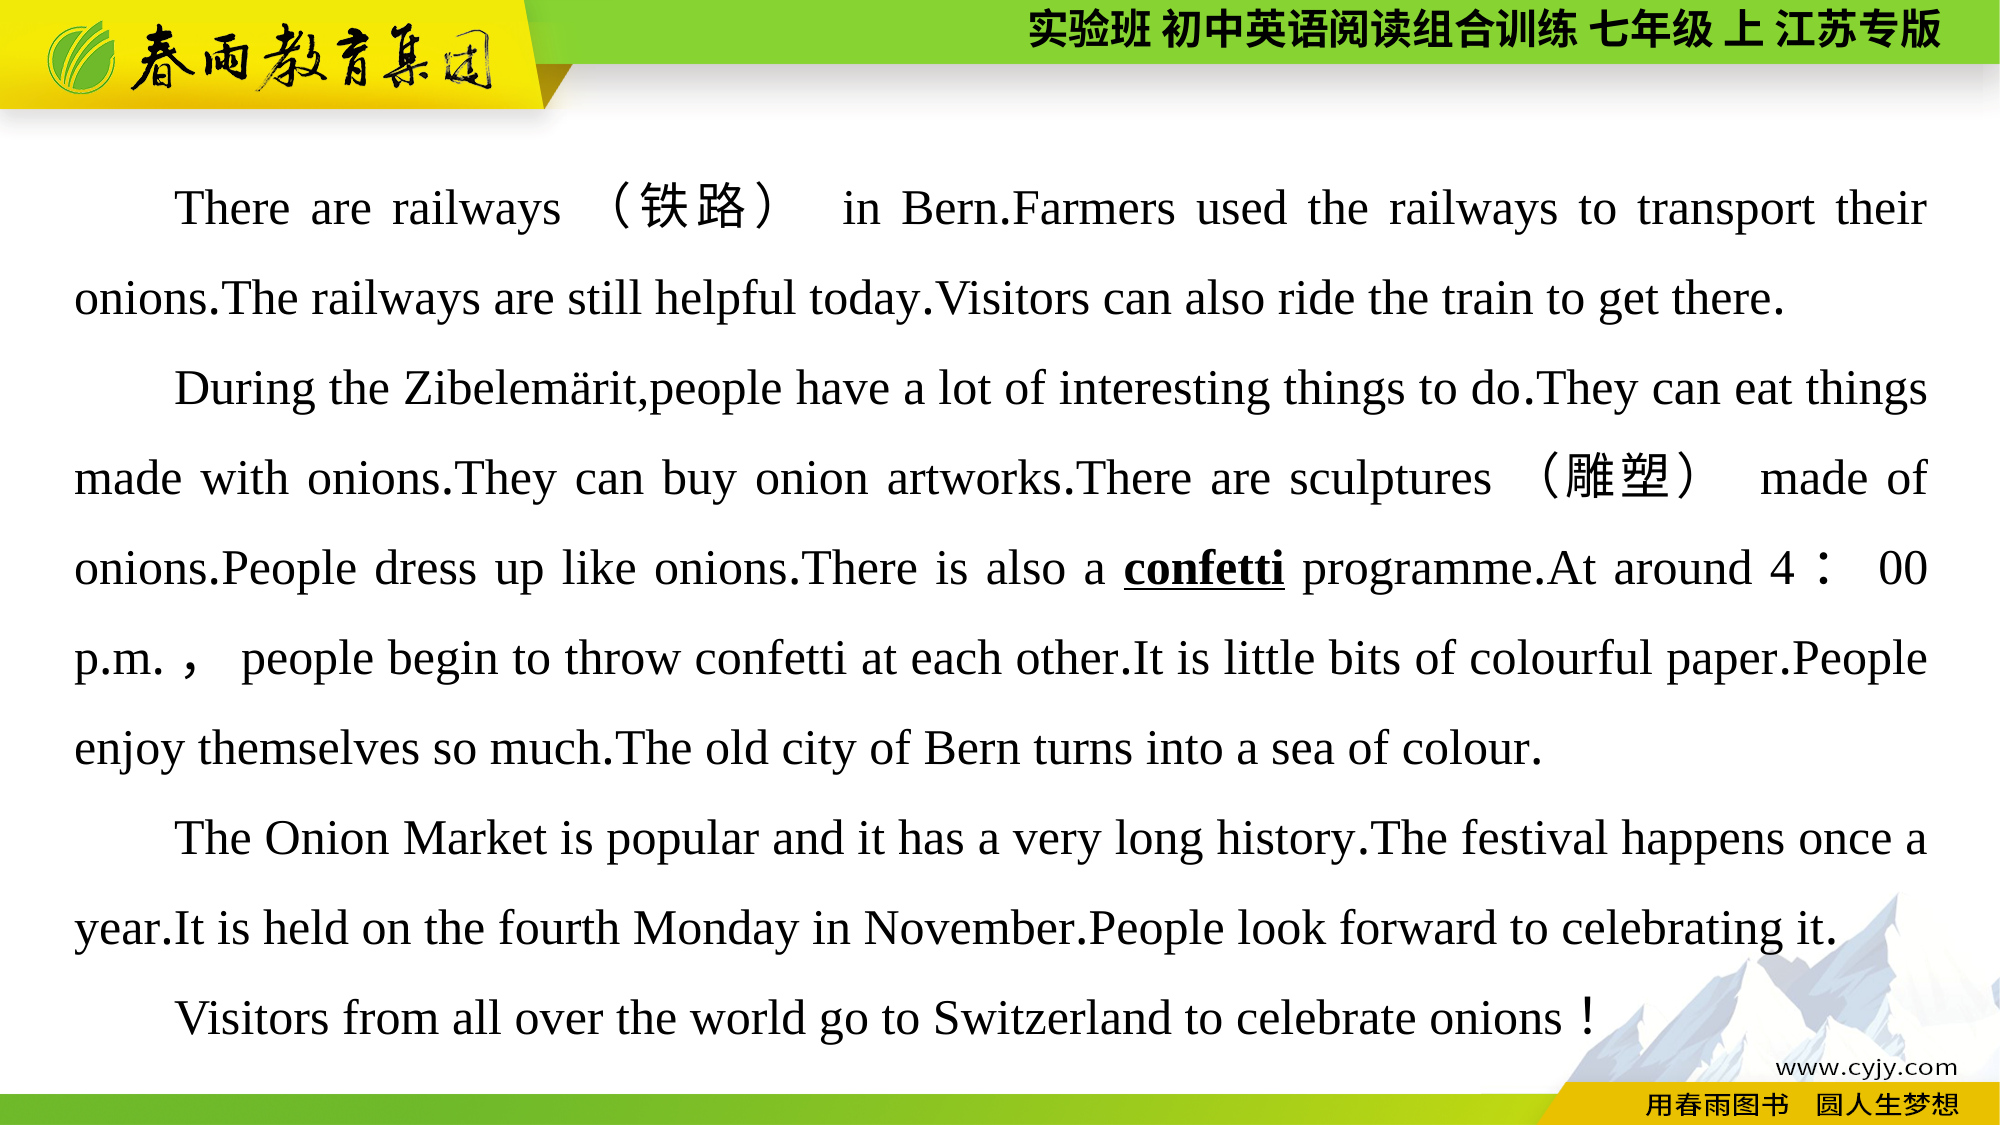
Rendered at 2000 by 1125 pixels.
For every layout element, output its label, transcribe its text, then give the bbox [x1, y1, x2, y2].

picture [0, 0, 2000, 1125]
list There are railways（铁路） in Bern.Farmers used the railways to transport their onions.The railways are still helpful today.Visitors can also ride the train to get there. During the Zibelemärit,people have a lot of interesting things to do.They can eat things made with onions.They can buy onion artworks.There are sculptures（雕塑） made of onions.People dress up like onions.There is also a confetti programme.At around 4：00 p.m.，people begin to throw confetti at each other.It is little bits of colourful paper.People enjoy themselves so much.The old city of Bern turns into a sea of colour. The Onion Market is popular and it has a very long history.The festival happens once a year.It is held on the fourth Monday in November.People look forward to celebrating it. Visitors from all over the world go to Switzerland to celebrate onions！ [59, 137, 1944, 1062]
